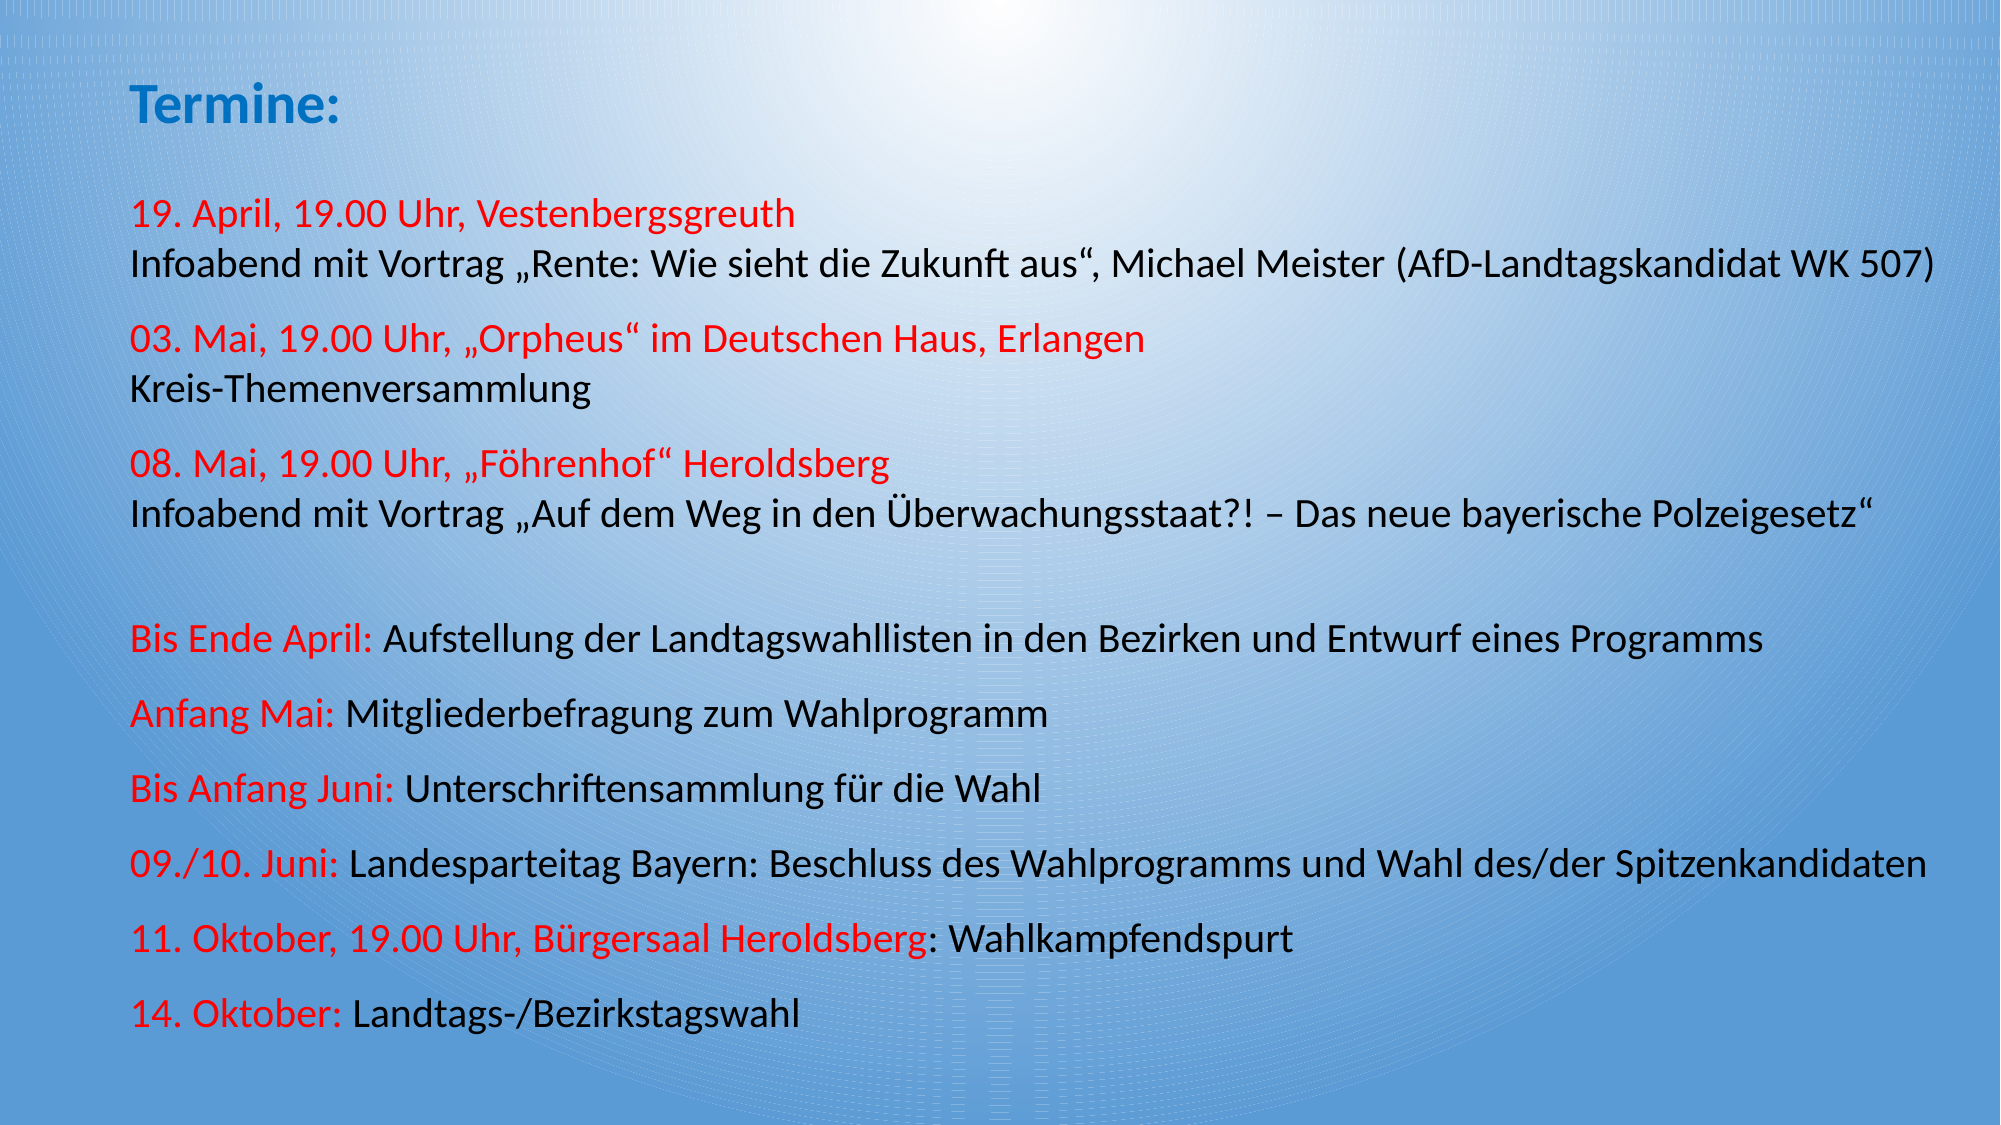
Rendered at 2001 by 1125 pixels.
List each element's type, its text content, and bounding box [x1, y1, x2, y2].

text_box Termine: 19. April, 19.00 Uhr, Vestenbergsgreuth Infoabend mit Vortrag „Rente: Wie sieht die Zukunft aus“, Michael Meister (AfD-Landtagskandidat WK 507) 03. Mai, 19.00 Uhr, „Orpheus“ im Deutschen Haus, Erlangen Kreis-Themenversammlung 08. Mai, 19.00 Uhr, „Föhrenhof“ Heroldsberg Infoabend mit Vortrag „Auf dem Weg in den Überwachungsstaat?! – Das neue bayerische Polzeigesetz“ Bis Ende April: Aufstellung der Landtagswahllisten in den Bezirken und Entwurf eines Programms Anfang Mai: Mitgliederbefragung zum Wahlprogramm Bis Anfang Juni: Unterschriftensammlung für die Wahl 09./10. Juni: Landesparteitag Bayern: Beschluss des Wahlprogramms und Wahl des/der Spitzenkandidaten 11. Oktober, 19.00 Uhr, Bürgersaal Heroldsberg: Wahlkampfendspurt 14. Oktober: Landtags-/Bezirkstagswahl [115, 58, 1954, 1043]
